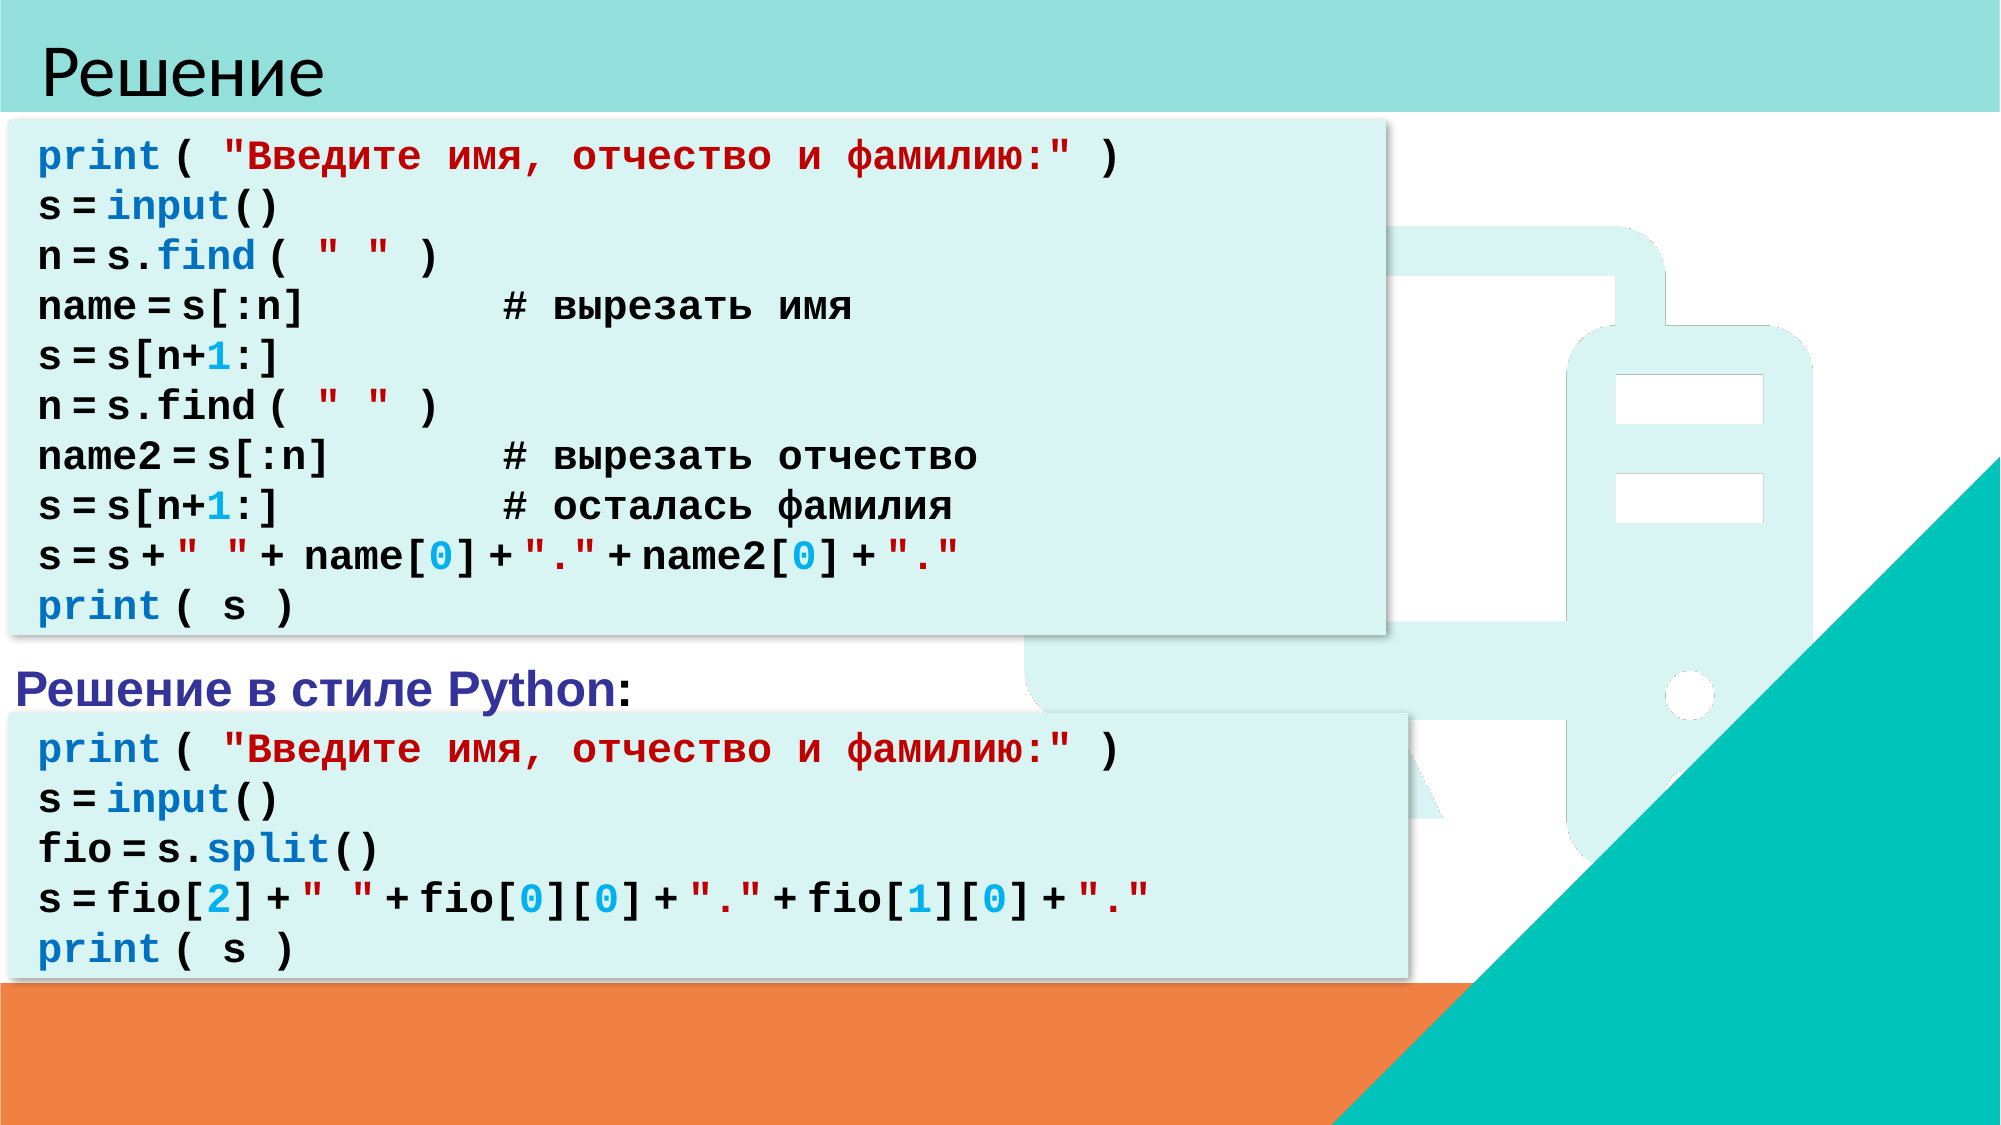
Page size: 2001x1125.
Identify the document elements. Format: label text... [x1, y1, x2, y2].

picture [0, 0, 2000, 112]
text_box print ( "Введите имя, отчество и фамилию:" ) s = input() fio = s.split() s = fio[2] + " " + fio[0][0] + "." + fio[1][0] + "." print ( s ) [8, 712, 1329, 979]
text_box print ( "Введите имя, отчество и фамилию:" ) s = input() n = s.find ( " " ) name = s[:n] # вырезать имя s = s[n+1:] n = s.find ( " " ) name2 = s[:n] # вырезать отчество s = s[n+1:] # осталась фамилия s = s + " " + name[0] + "." + name2[0] + "." print ( s ) [8, 119, 1386, 636]
text_box Решение в стиле Python: [0, 648, 820, 724]
text_box Решение [26, 112, 1501, 119]
picture [0, 226, 2000, 1125]
